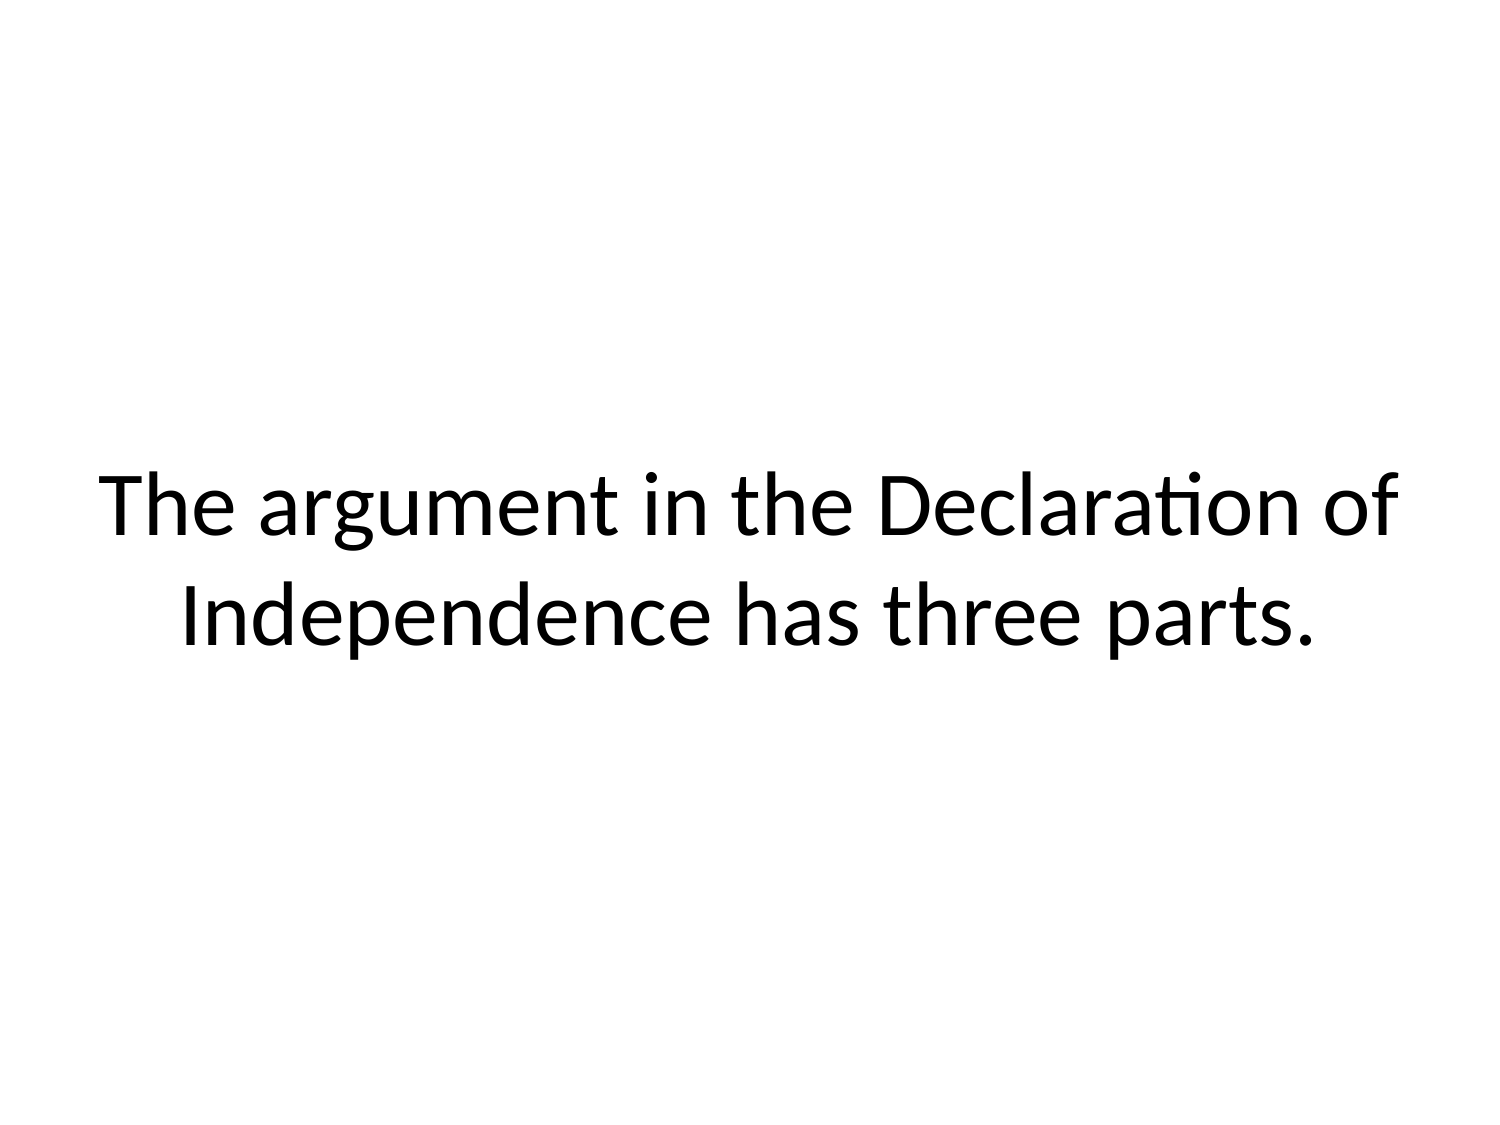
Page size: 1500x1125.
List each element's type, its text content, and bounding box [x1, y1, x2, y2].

title The argument in the Declaration of Independence has three parts. [74, 44, 1426, 1063]
